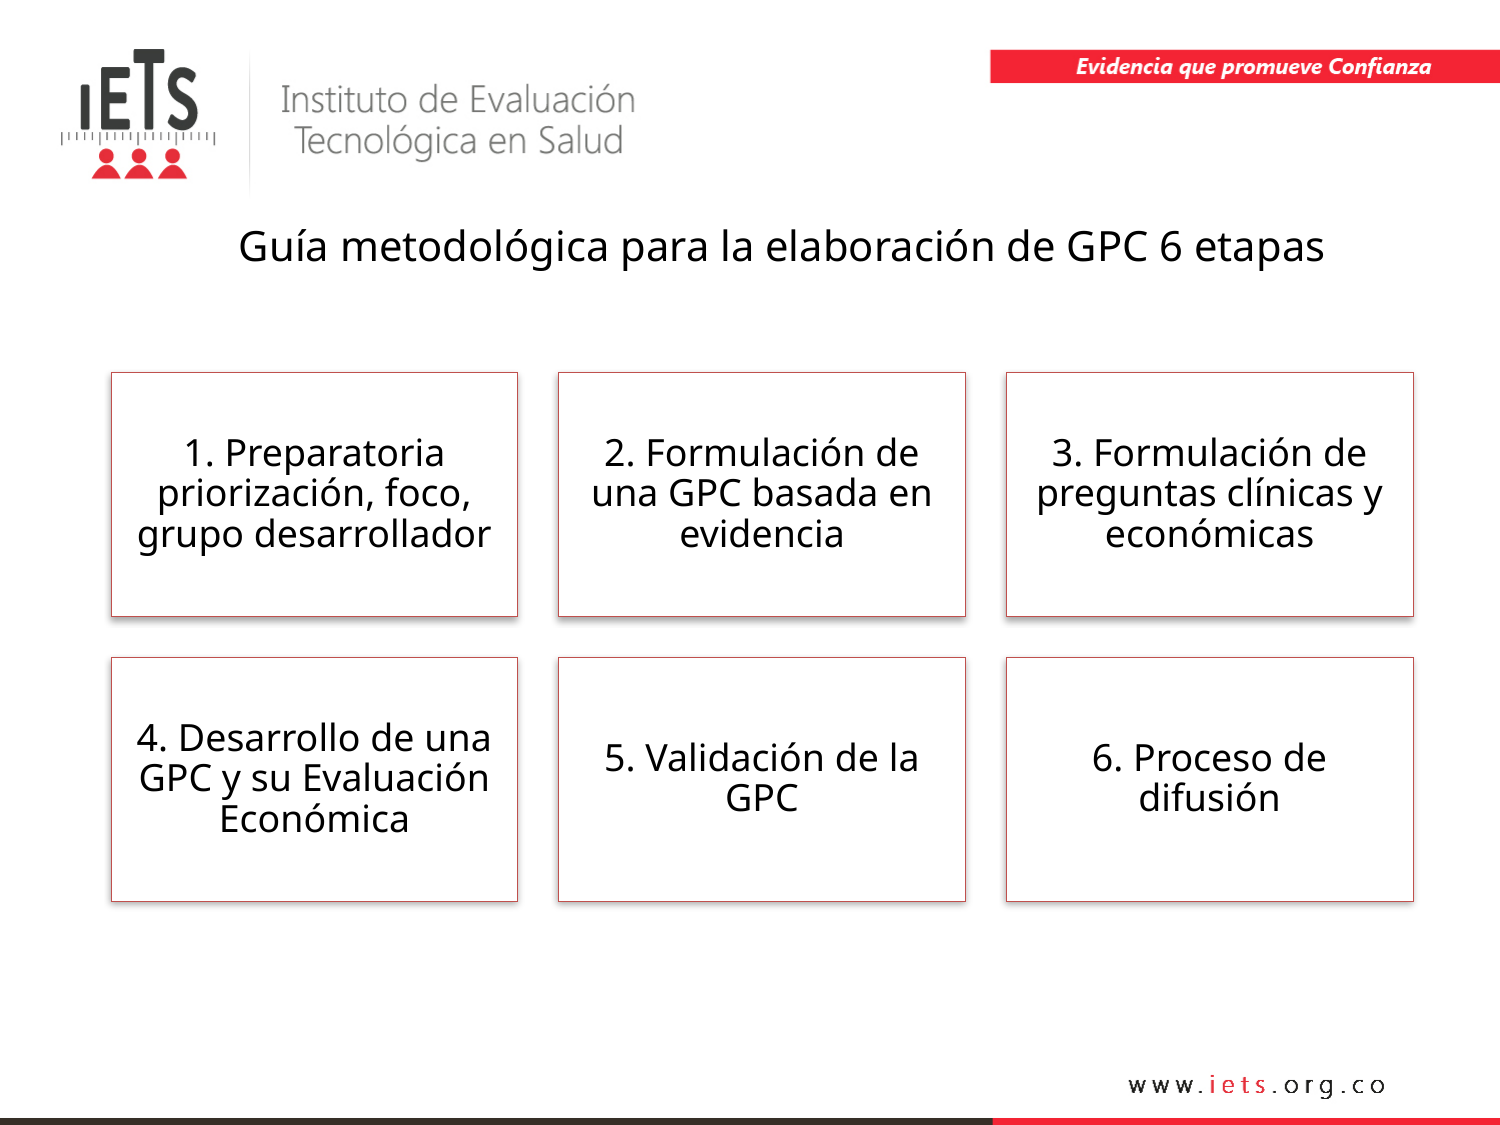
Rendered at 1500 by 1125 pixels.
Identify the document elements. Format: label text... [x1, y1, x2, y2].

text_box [1005, 657, 1414, 902]
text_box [110, 372, 519, 617]
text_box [558, 657, 966, 902]
picture [0, 0, 1500, 1125]
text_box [1005, 372, 1414, 617]
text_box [558, 372, 966, 617]
text_box Guía metodológica para la elaboración de GPC 6 etapas [223, 212, 1500, 307]
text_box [110, 657, 519, 902]
